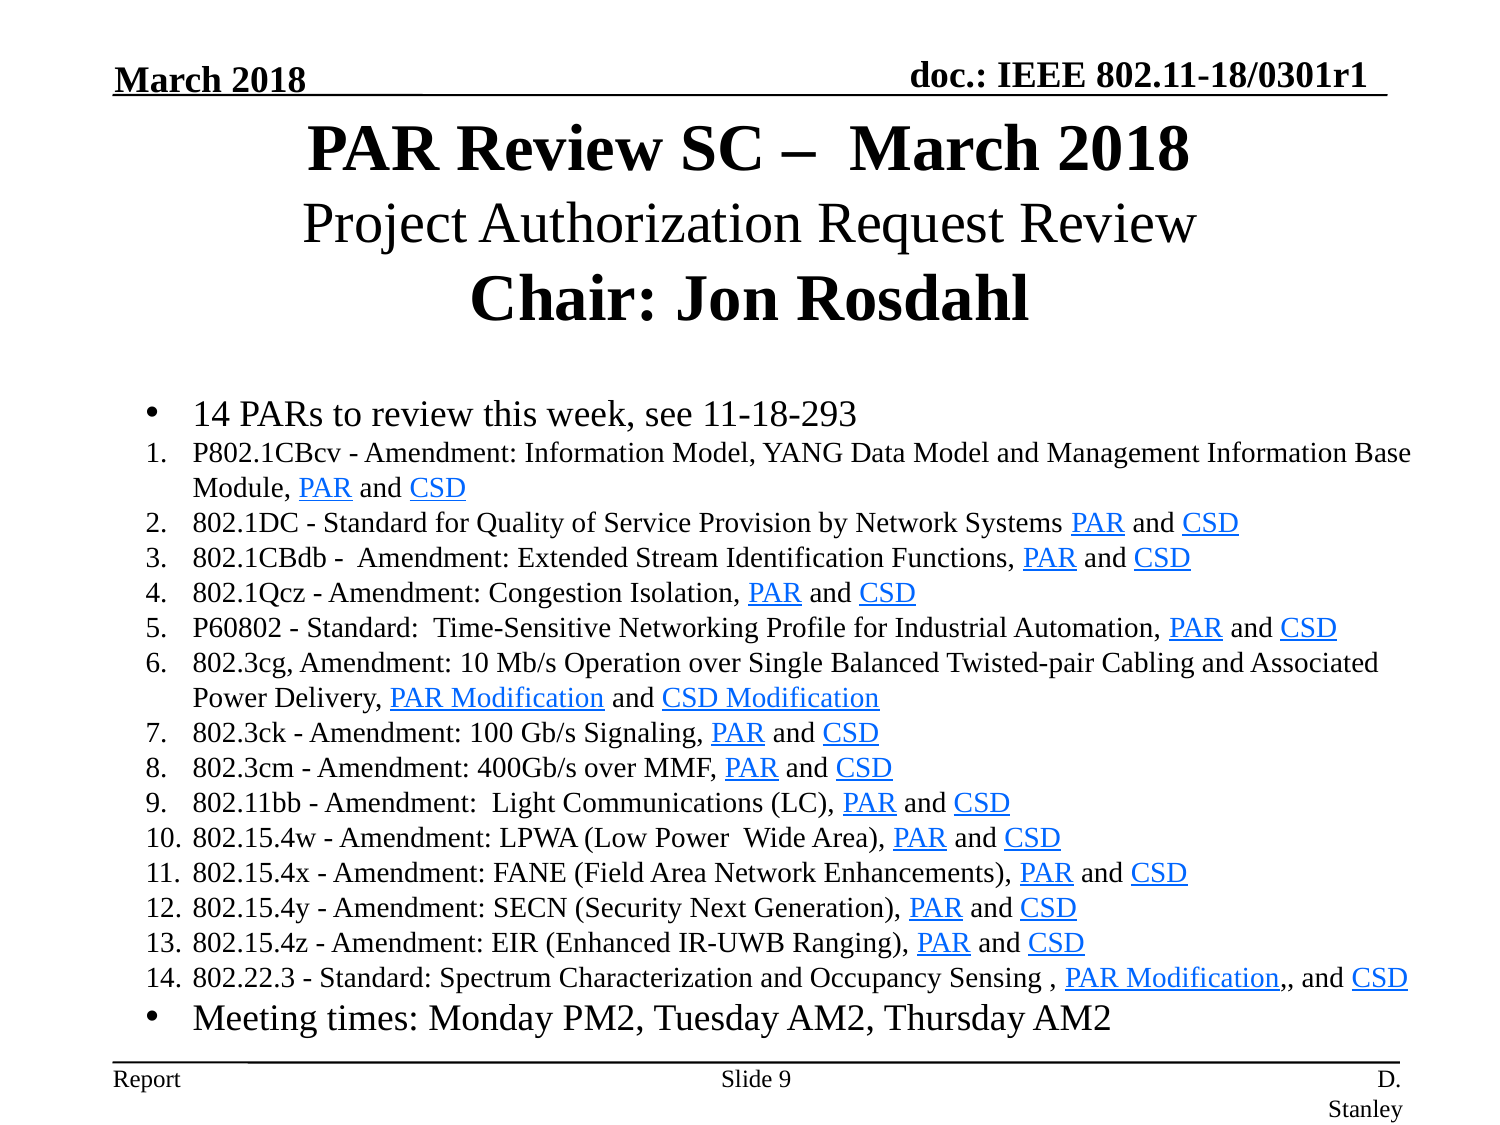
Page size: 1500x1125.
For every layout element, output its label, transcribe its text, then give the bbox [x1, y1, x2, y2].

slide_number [114, 54, 309, 100]
text_box [424, 662, 1500, 738]
text_box 14 PARs to review this week, see 11-18-293 P802.1CBcv - Amendment: Information Model, YANG Data Model and Management Information Base Module, PAR and CSD 802.1DC - Standard for Quality of Service Provision by Network Systems PAR and CSD 802.1CBdb - Amendment: Extended Stream Identification Functions, PAR and CSD 802.1Qcz - Amendment: Congestion Isolation, PAR and CSD P60802 - Standard: Time-Sensitive Networking Profile for Industrial Automation, PAR and CSD 802.3cg, Amendment: 10 Mb/s Operation over Single Balanced Twisted-pair Cabling and Associated Power Delivery, PAR Modification and CSD Modification 802.3ck - Amendment: 100 Gb/s Signaling, PAR and CSD 802.3cm - Amendment: 400Gb/s over MMF, PAR and CSD 802.11bb - Amendment: Light Communications (LC), PAR and CSD 802.15.4w - Amendment: LPWA (Low Power Wide Area), PAR and CSD 802.15.4x - Amendment: FANE (Field Area Network Enhancements), PAR and CSD 802.15.4y - Amendment: SECN (Security Next Generation), PAR and CSD 802.15.4z - Amendment: EIR (Enhanced IR-UWB Ranging), PAR and CSD 802.22.3 - Standard: Spectrum Characterization and Occupancy Sensing , PAR Modification,, and CSD Meeting times: Monday PM2, Tuesday AM2, Thursday AM2 [130, 381, 1469, 1125]
title PAR Review SC – March 2018 Project Authorization Request Review Chair: Jon Rosdahl [112, 162, 1388, 275]
